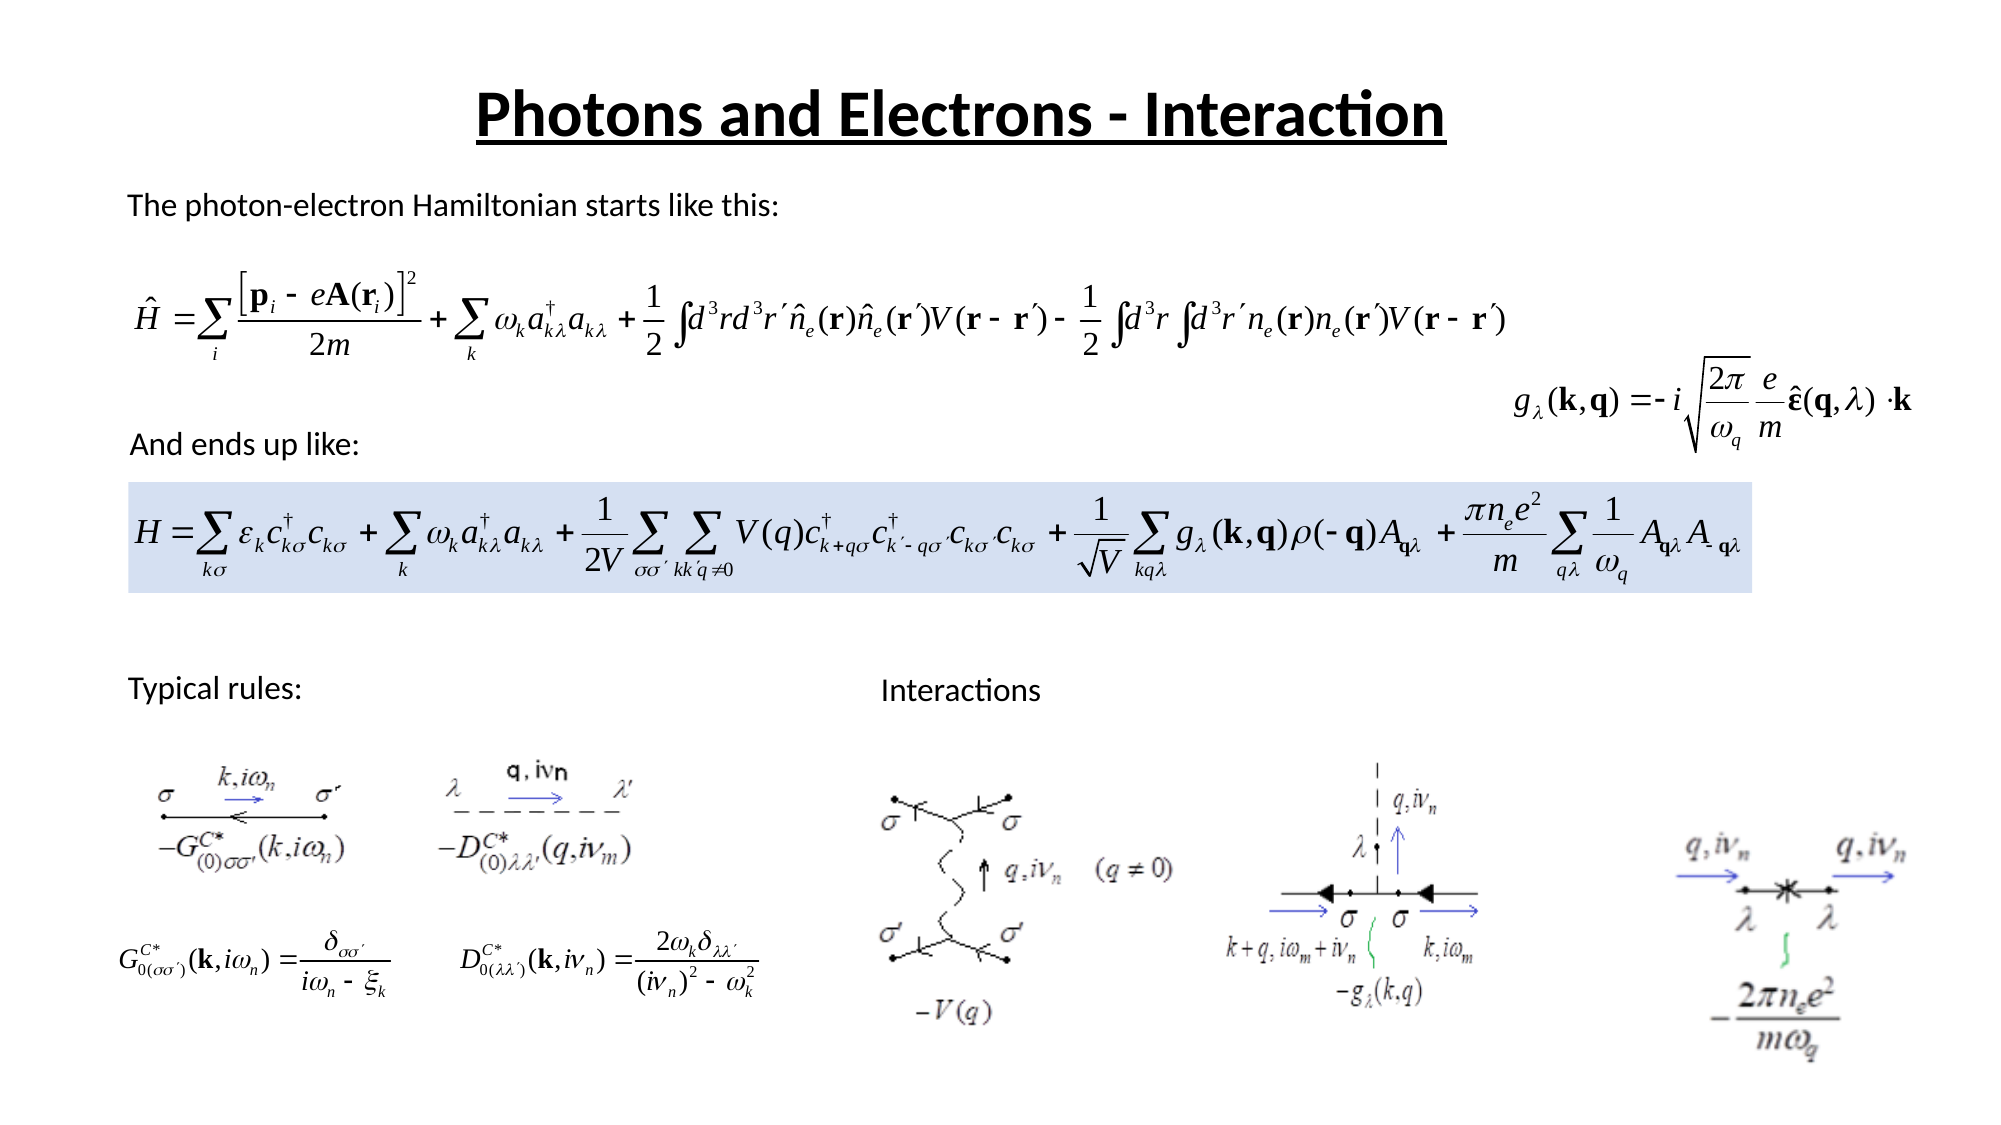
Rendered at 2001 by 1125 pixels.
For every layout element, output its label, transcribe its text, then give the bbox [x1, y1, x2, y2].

picture [1645, 788, 1937, 1112]
text_box Typical rules: [113, 658, 319, 714]
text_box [128, 746, 683, 911]
text_box Interactions [866, 661, 1057, 716]
text_box And ends up like: [114, 414, 962, 470]
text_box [128, 261, 1512, 369]
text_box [1507, 349, 1919, 462]
text_box The photon-electron Hamiltonian starts like this: [112, 176, 959, 231]
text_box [128, 481, 1753, 593]
picture [839, 771, 1213, 1056]
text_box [114, 923, 766, 1004]
title Photons and Electrons - Interaction [239, 46, 1684, 158]
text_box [1205, 741, 1616, 1027]
